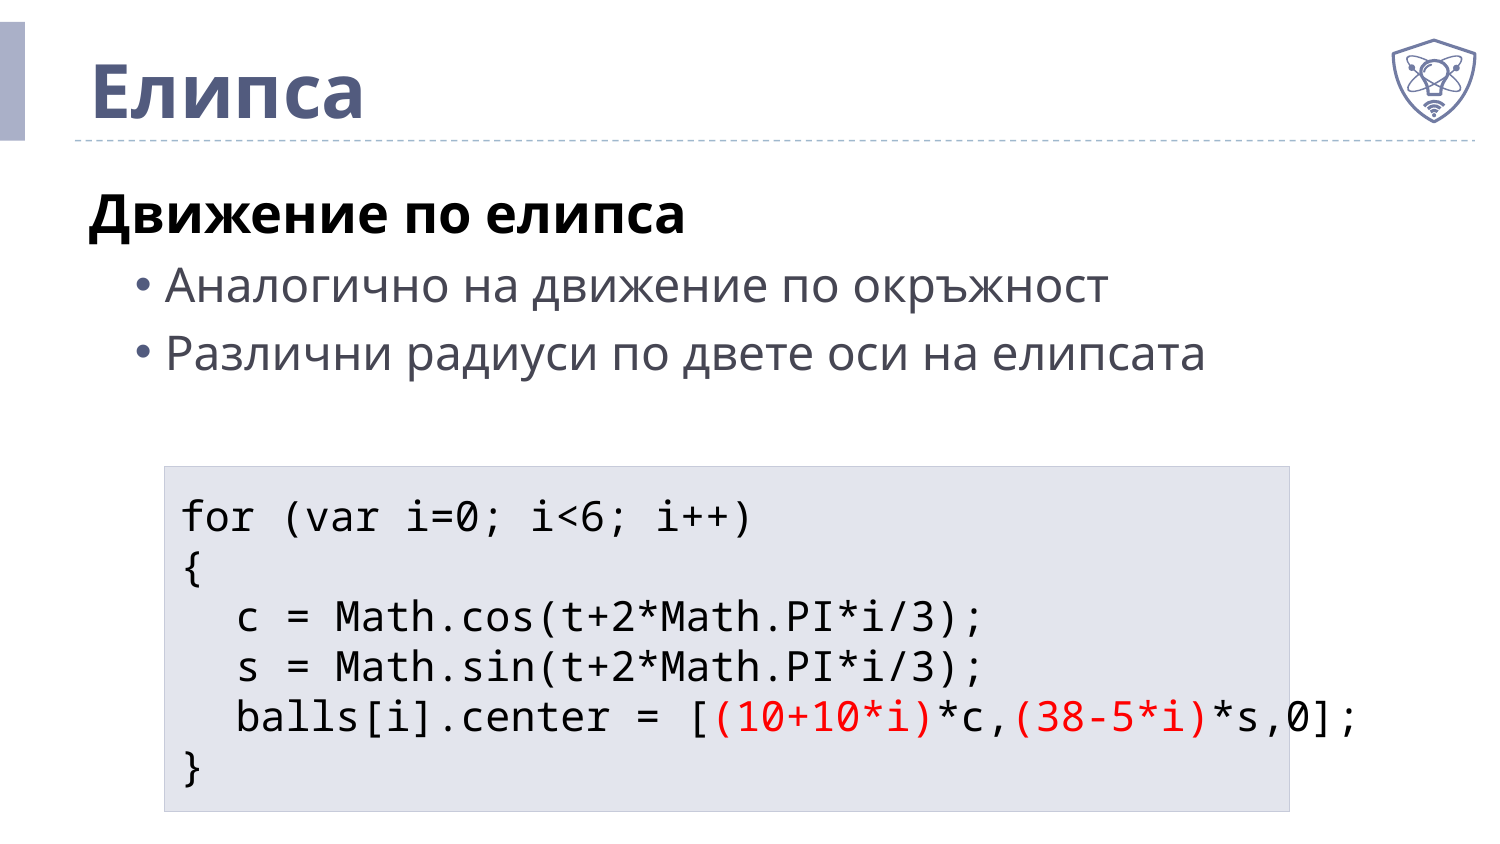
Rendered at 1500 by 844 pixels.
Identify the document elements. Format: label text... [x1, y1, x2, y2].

list Движение по елипса Аналогично на движение по окръжност Различни радиуси по двете оси на елипсата [75, 171, 1475, 835]
text_box for (var i=0; i<6; i++) { c = Math.cos(t+2*Math.PI*i/3); s = Math.sin(t+2*Math.PI*i/3); balls[i].center = [(10+10*i)*c,(38-5*i)*s,0]; } [164, 466, 1290, 812]
title Елипса [75, 18, 1475, 141]
